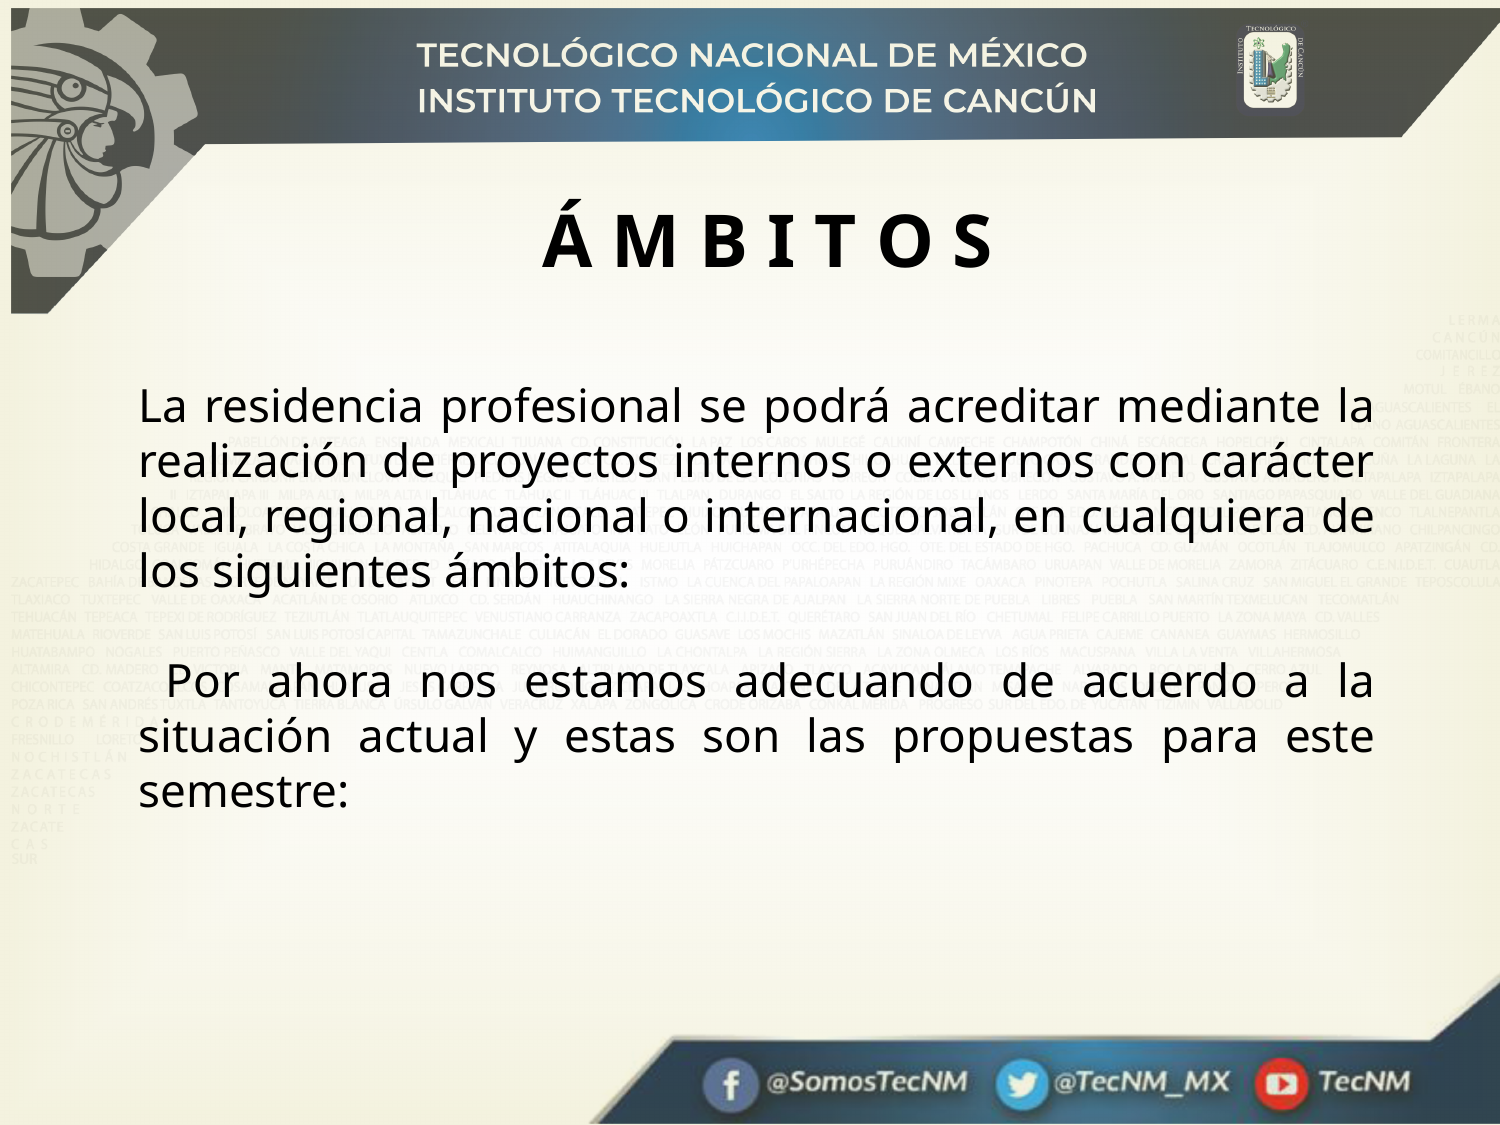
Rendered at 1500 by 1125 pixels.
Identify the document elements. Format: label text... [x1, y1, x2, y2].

text_box Á M B I T O S [145, 74, 1391, 290]
text_box La residencia profesional se podrá acreditar mediante la realización de proyectos internos o externos con carácter local, regional, nacional o internacional, en cualquiera de los siguientes ámbitos: Por ahora nos estamos adecuando de acuerdo a la situación actual y estas son las propuestas para este semestre: [123, 314, 1391, 879]
